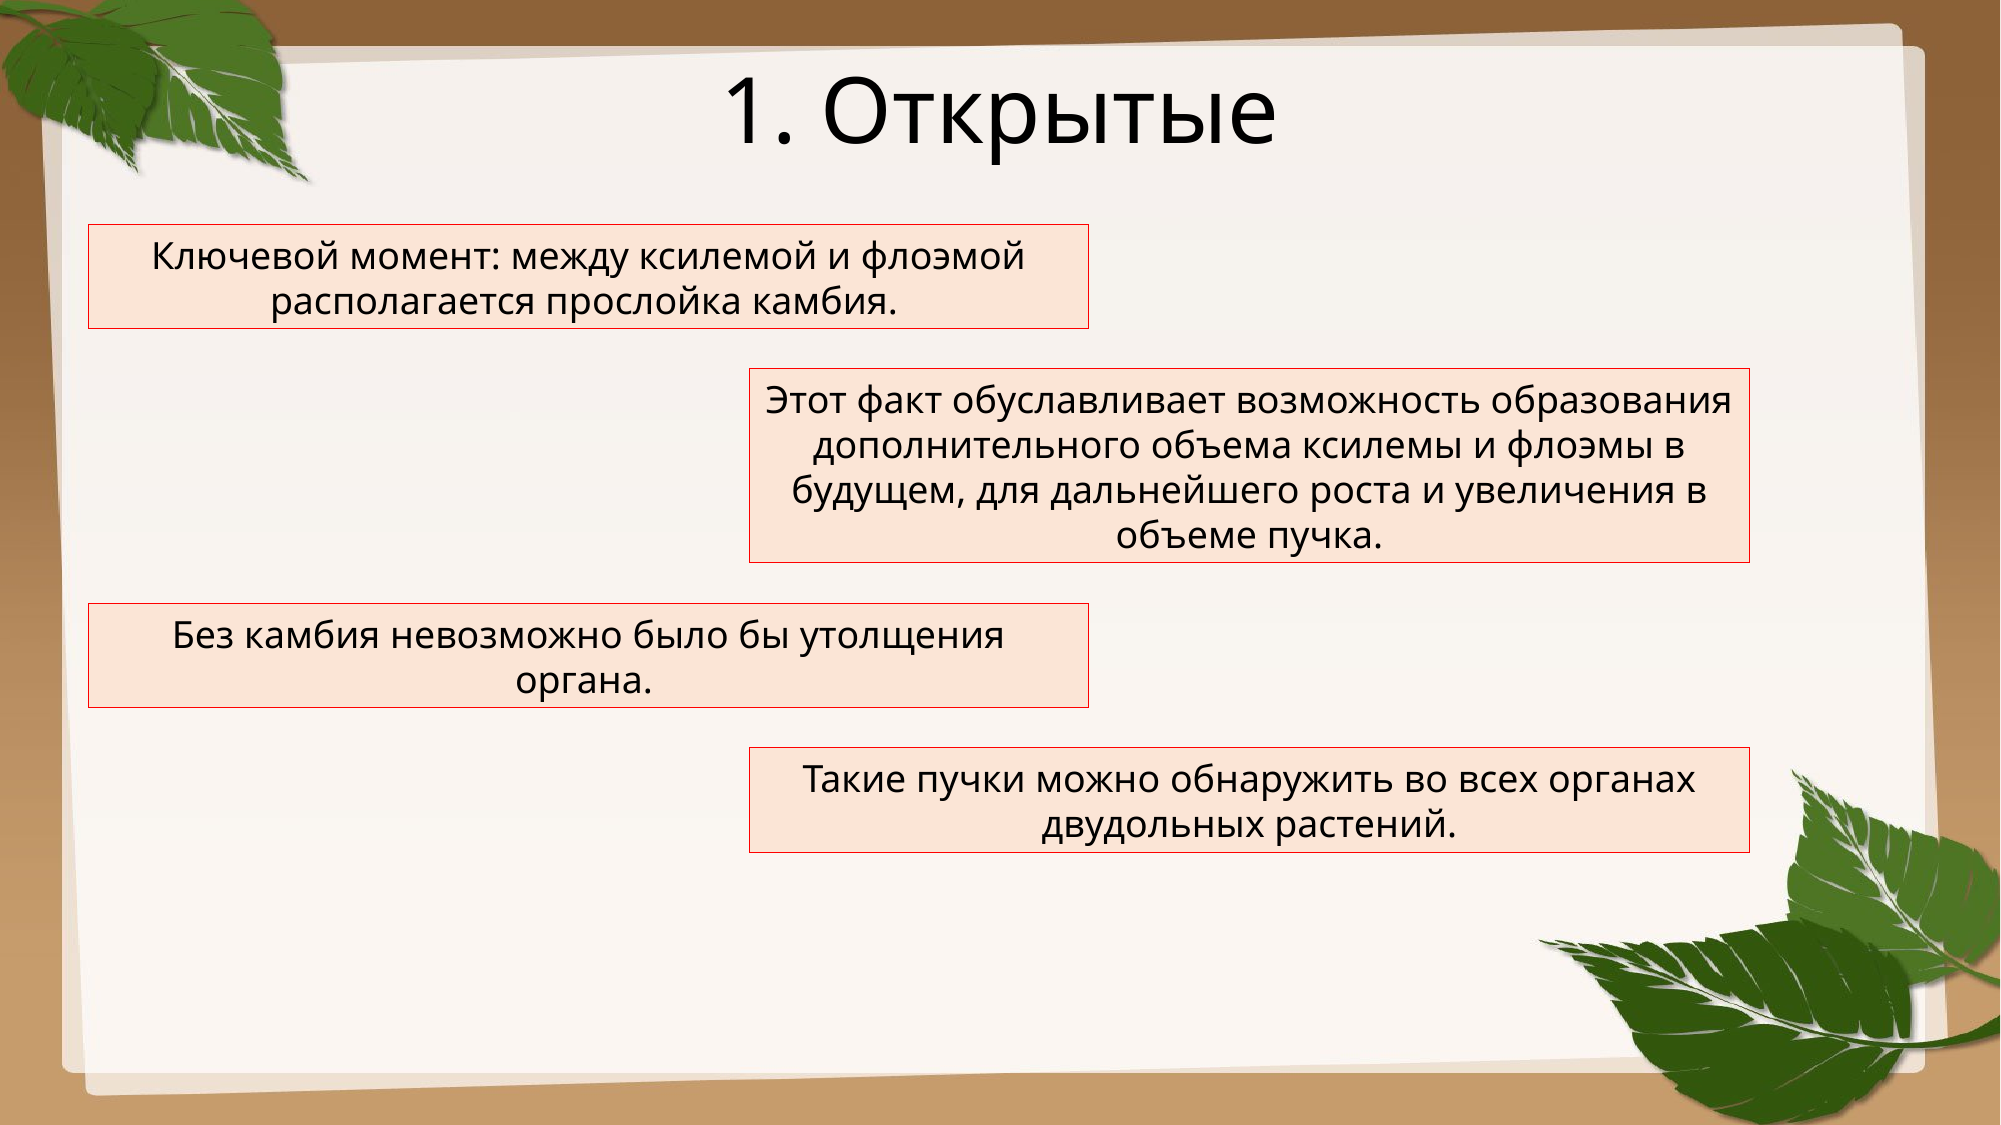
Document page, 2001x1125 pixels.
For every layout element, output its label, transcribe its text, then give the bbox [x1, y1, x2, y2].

text_box Ключевой момент: между ксилемой и флоэмой располагается прослойка камбия. [88, 224, 1089, 329]
text_box Такие пучки можно обнаружить во всех органах двудольных растений. [749, 747, 1750, 853]
text_box Без камбия невозможно было бы утолщения органа. [88, 603, 1089, 708]
text_box Этот факт обуславливает возможность образования дополнительного объема ксилемы и флоэмы в будущем, для дальнейшего роста и увеличения в объеме пучка. [749, 368, 1750, 563]
title 1. Открытые [137, 59, 1863, 278]
picture [0, 0, 2001, 1125]
